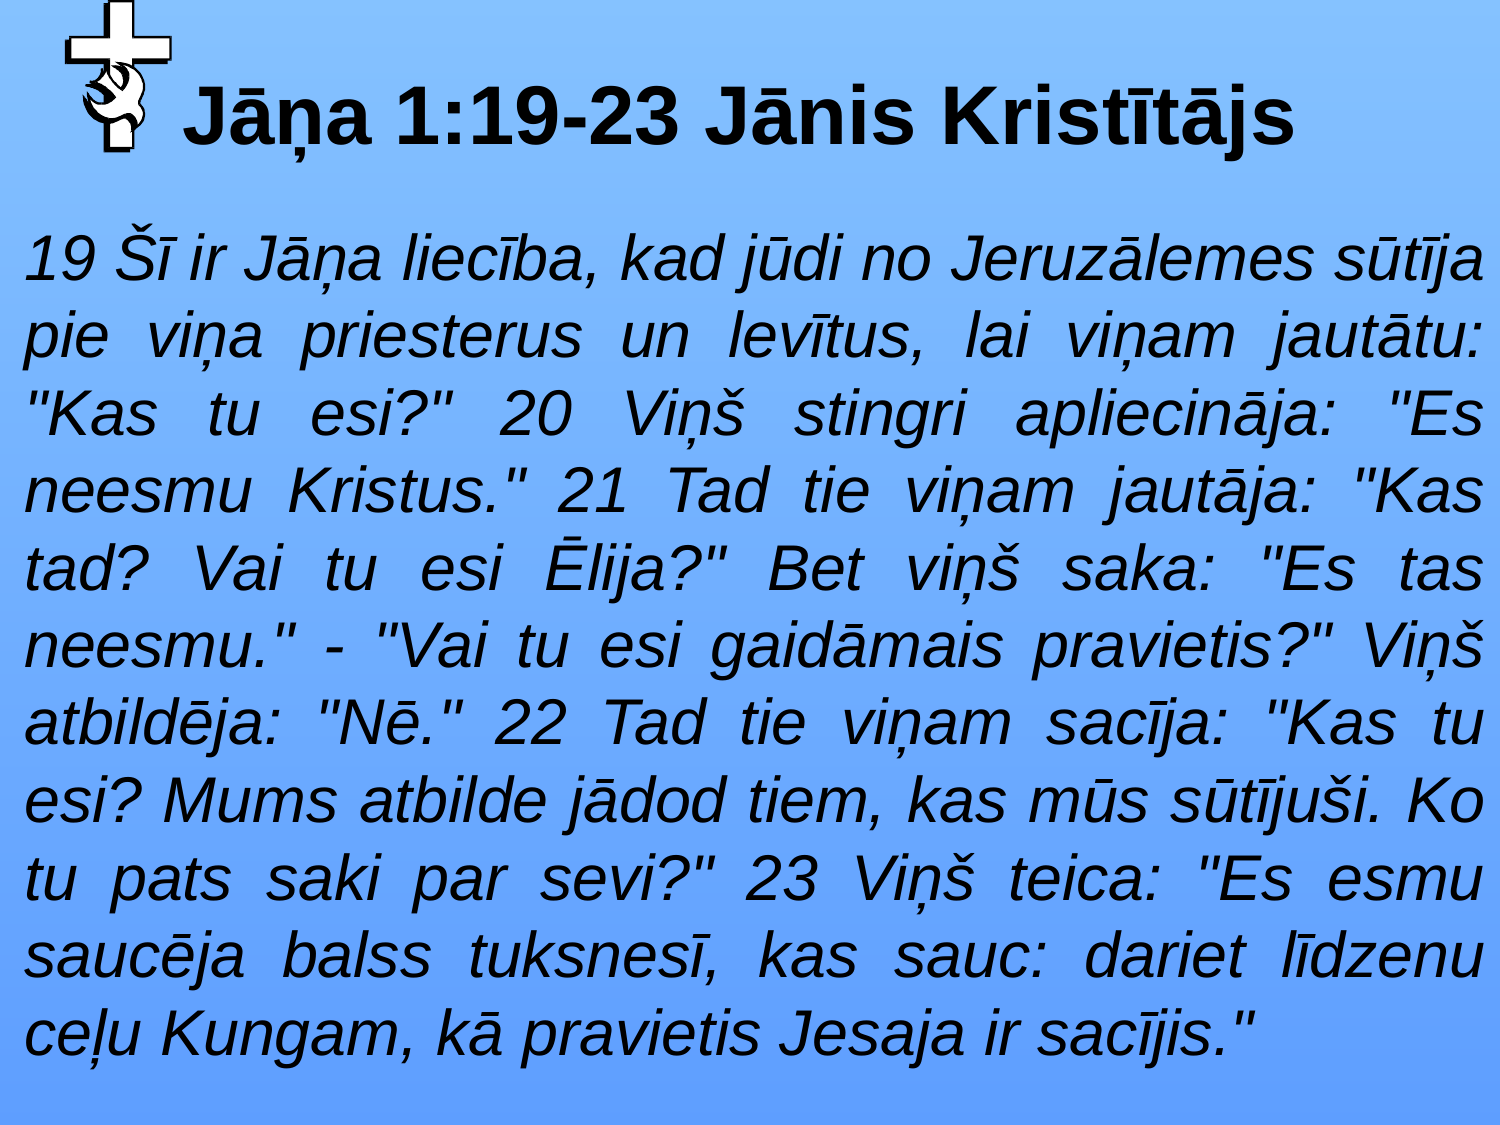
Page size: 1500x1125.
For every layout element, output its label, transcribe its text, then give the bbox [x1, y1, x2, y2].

list 19 Šī ir Jāņa liecība, kad jūdi no Jeruzālemes sūtīja pie viņa priesterus un levītus, lai viņam jautātu: "Kas tu esi?" 20 Viņš stingri apliecināja: "Es neesmu Kristus." 21 Tad tie viņam jautāja: "Kas tad? Vai tu esi Ēlija?" Bet viņš saka: "Es tas neesmu." - "Vai tu esi gaidāmais pravietis?" Viņš atbildēja: "Nē." 22 Tad tie viņam sacīja: "Kas tu esi? Mums atbilde jādod tiem, kas mūs sūtījuši. Ko tu pats saki par sevi?" 23 Viņš teica: "Es esmu saucēja balss tuksnesī, kas sauc: dariet līdzenu ceļu Kungam, kā pravietis Jesaja ir sacījis." [0, 207, 1500, 951]
title Jāņa 1:19-23 Jānis Kristītājs [64, 42, 1416, 181]
picture [64, 0, 172, 153]
